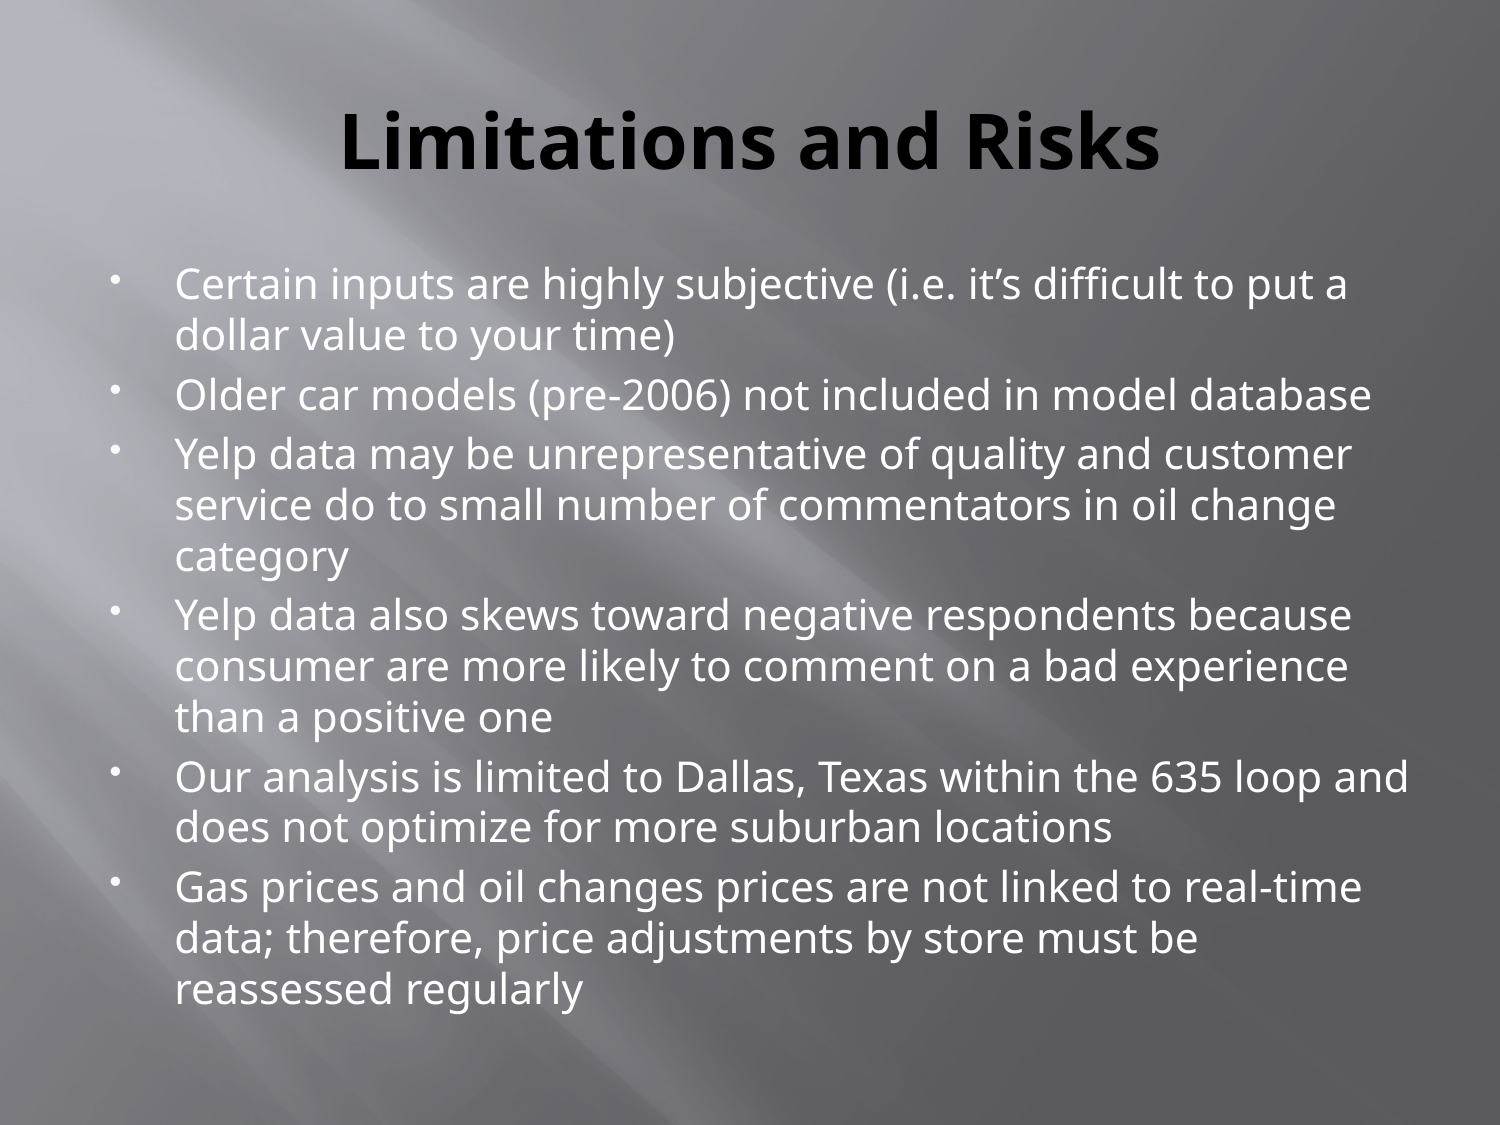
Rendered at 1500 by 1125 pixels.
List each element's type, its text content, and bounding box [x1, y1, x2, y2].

title Limitations and Risks [75, 45, 1425, 233]
text_box Certain inputs are highly subjective (i.e. it’s difficult to put a dollar value to your time) Older car models (pre-2006) not included in model database Yelp data may be unrepresentative of quality and customer service do to small number of commentators in oil change category Yelp data also skews toward negative respondents because consumer are more likely to comment on a bad experience than a positive one Our analysis is limited to Dallas, Texas within the 635 loop and does not optimize for more suburban locations Gas prices and oil changes prices are not linked to real-time data; therefore, price adjustments by store must be reassessed regularly [74, 249, 1425, 1023]
